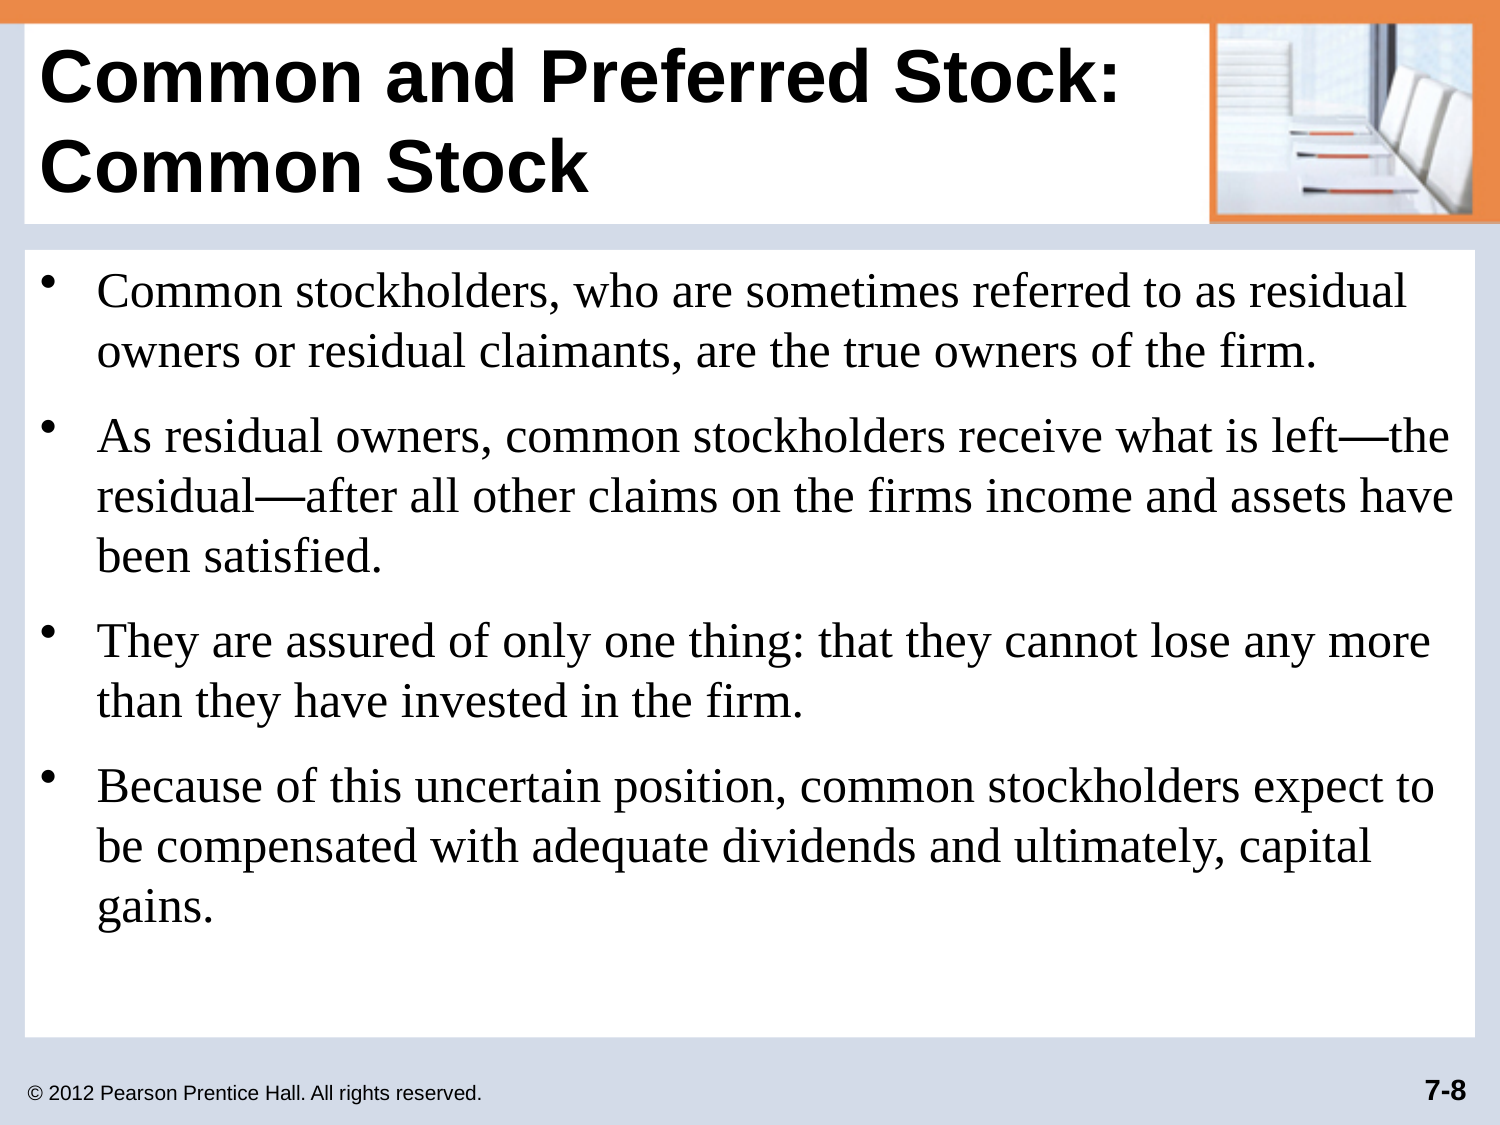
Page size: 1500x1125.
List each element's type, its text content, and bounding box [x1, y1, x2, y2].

title Common and Preferred Stock: Common Stock [24, 64, 1201, 171]
slide_number 7-8 [1331, 1038, 1482, 1114]
footer © 2012 Pearson Prentice Hall. All rights reserved. [12, 1037, 938, 1113]
list Common stockholders, who are sometimes referred to as residual owners or residual claimants, are the true owners of the firm. As residual owners, common stockholders receive what is left—the residual—after all other claims on the firms income and assets have been satisfied. They are assured of only one thing: that they cannot lose any more than they have invested in the firm. Because of this uncertain position, common stockholders expect to be compensated with adequate dividends and ultimately, capital gains. [24, 249, 1476, 1013]
picture [0, 0, 1500, 224]
